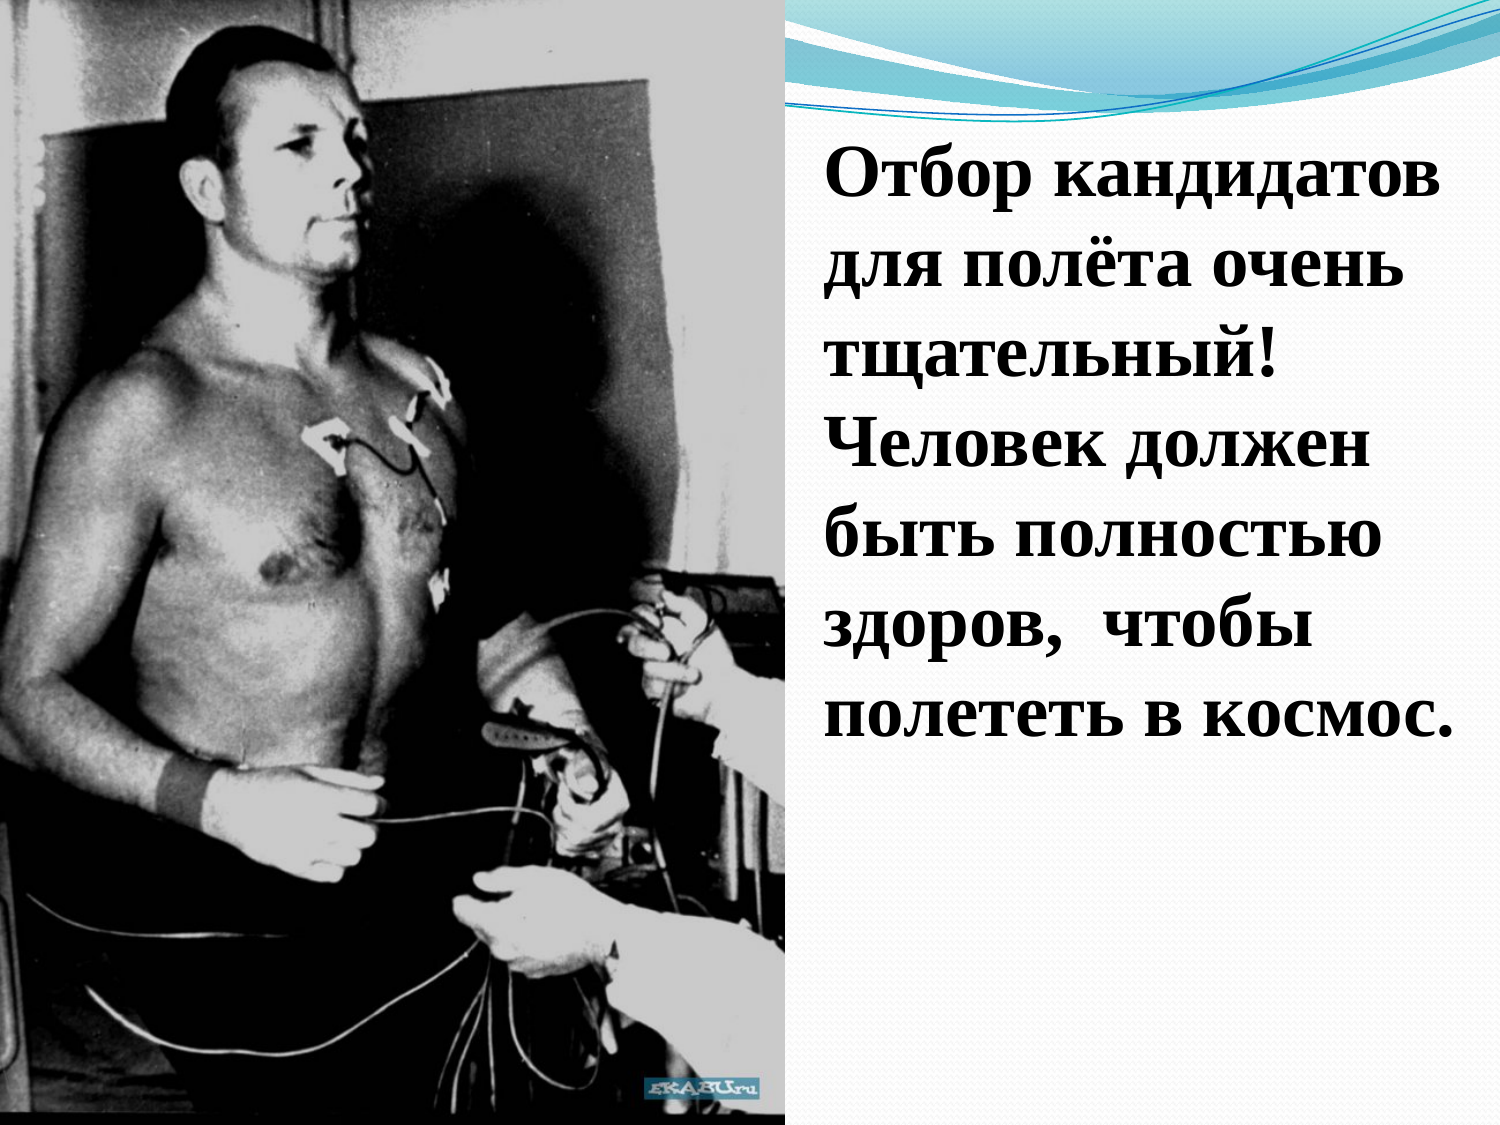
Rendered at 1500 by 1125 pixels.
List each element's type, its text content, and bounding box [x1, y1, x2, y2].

text_box Отбор кандидатов для полёта очень тщательный! Человек должен быть полностью здоров, чтобы полететь в космос. [809, 113, 1483, 759]
picture [0, 0, 785, 1125]
